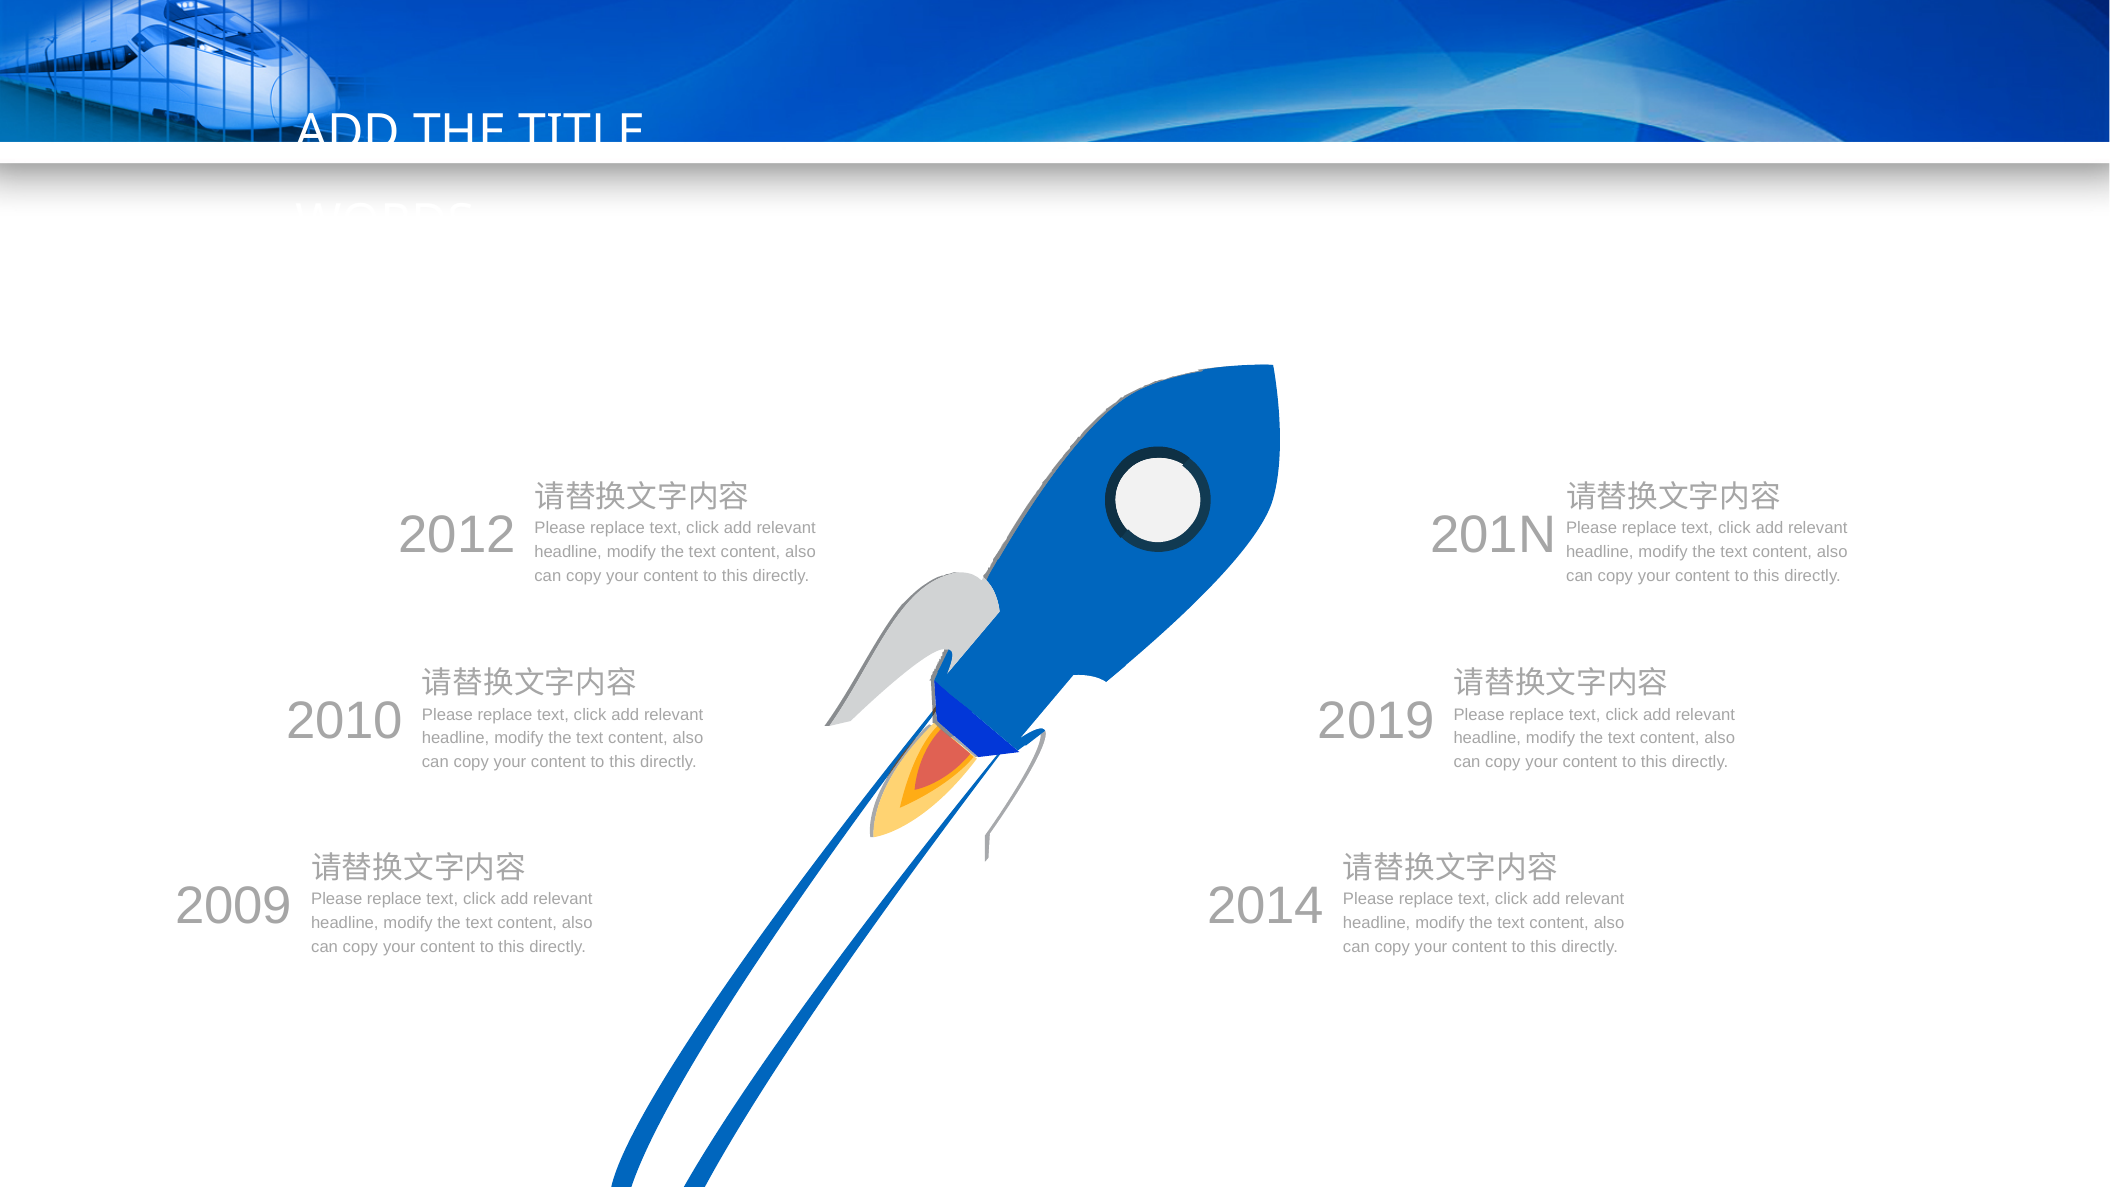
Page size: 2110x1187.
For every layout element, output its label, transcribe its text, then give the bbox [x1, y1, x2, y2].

text_box 请替换文字内容 [534, 469, 601, 514]
text_box 2010 [286, 673, 404, 750]
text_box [601, 363, 1290, 1187]
text_box Please replace text, click add relevant headline, modify the text content, also can copy your content to this directly. [1566, 512, 1873, 585]
text_box Please replace text, click add relevant headline, modify the text content, also can copy your content to this directly. [421, 701, 601, 772]
text_box 2014 [1290, 858, 1325, 935]
text_box 201N [1430, 486, 1557, 563]
text_box Please replace text, click add relevant headline, modify the text content, also can copy your content to this directly. [1342, 884, 1650, 956]
text_box Please replace text, click add relevant headline, modify the text content, also can copy your content to this directly. [534, 514, 601, 585]
text_box 2019 [1317, 673, 1436, 750]
text_box 请替换文字内容 [1453, 655, 1670, 701]
text_box ADD THE TITLE WORDS [280, 61, 813, 257]
text_box 2012 [398, 486, 516, 563]
text_box Please replace text, click add relevant headline, modify the text content, also can copy your content to this directly. [310, 884, 601, 956]
text_box 请替换文字内容 [1566, 469, 1782, 514]
text_box 请替换文字内容 [1342, 840, 1559, 885]
text_box Please replace text, click add relevant headline, modify the text content, also can copy your content to this directly. [1453, 699, 1760, 772]
picture [0, 0, 2110, 1187]
text_box 请替换文字内容 [421, 655, 601, 701]
text_box 请替换文字内容 [310, 840, 527, 885]
text_box 2009 [175, 858, 293, 935]
